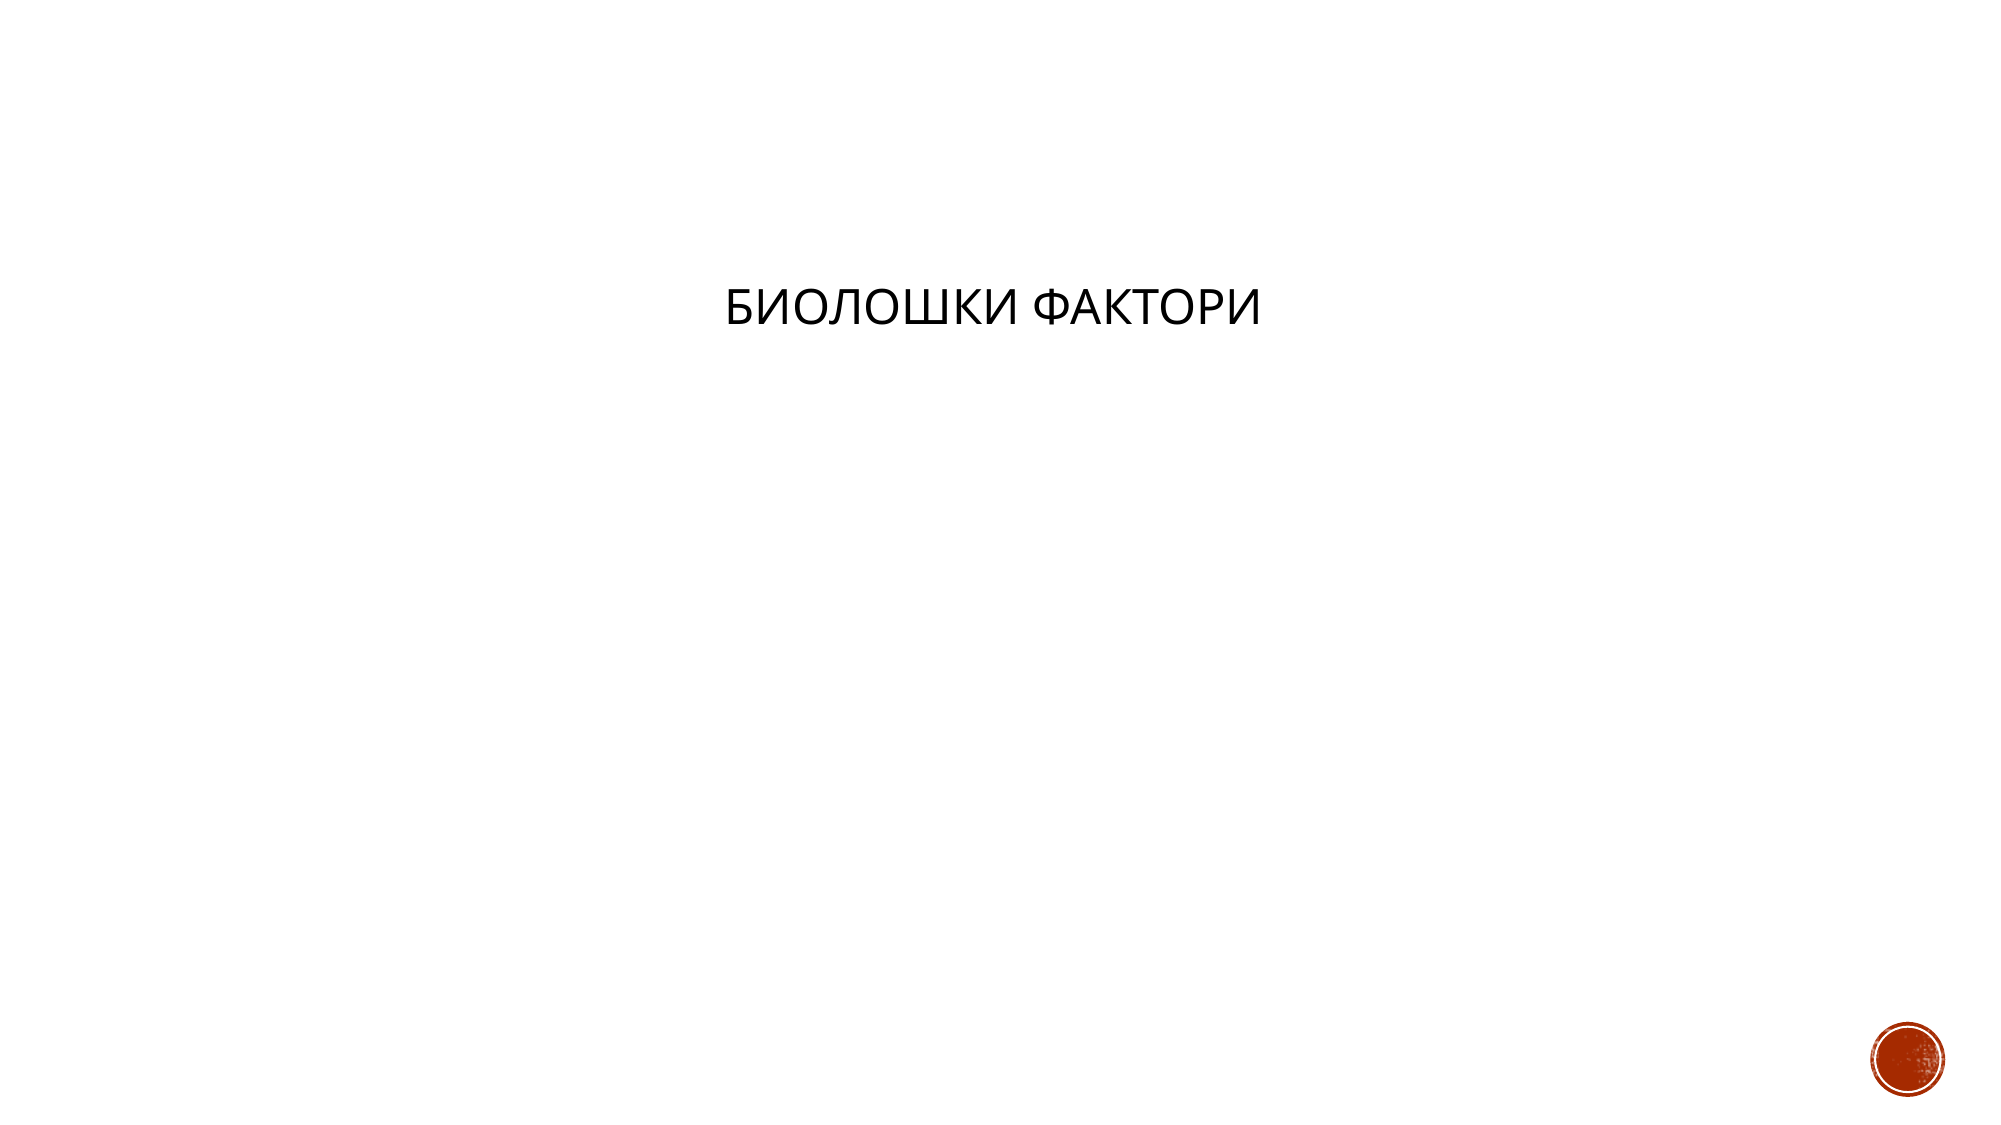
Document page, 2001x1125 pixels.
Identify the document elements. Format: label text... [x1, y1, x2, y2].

title Биолошки фактори [175, 79, 1826, 344]
